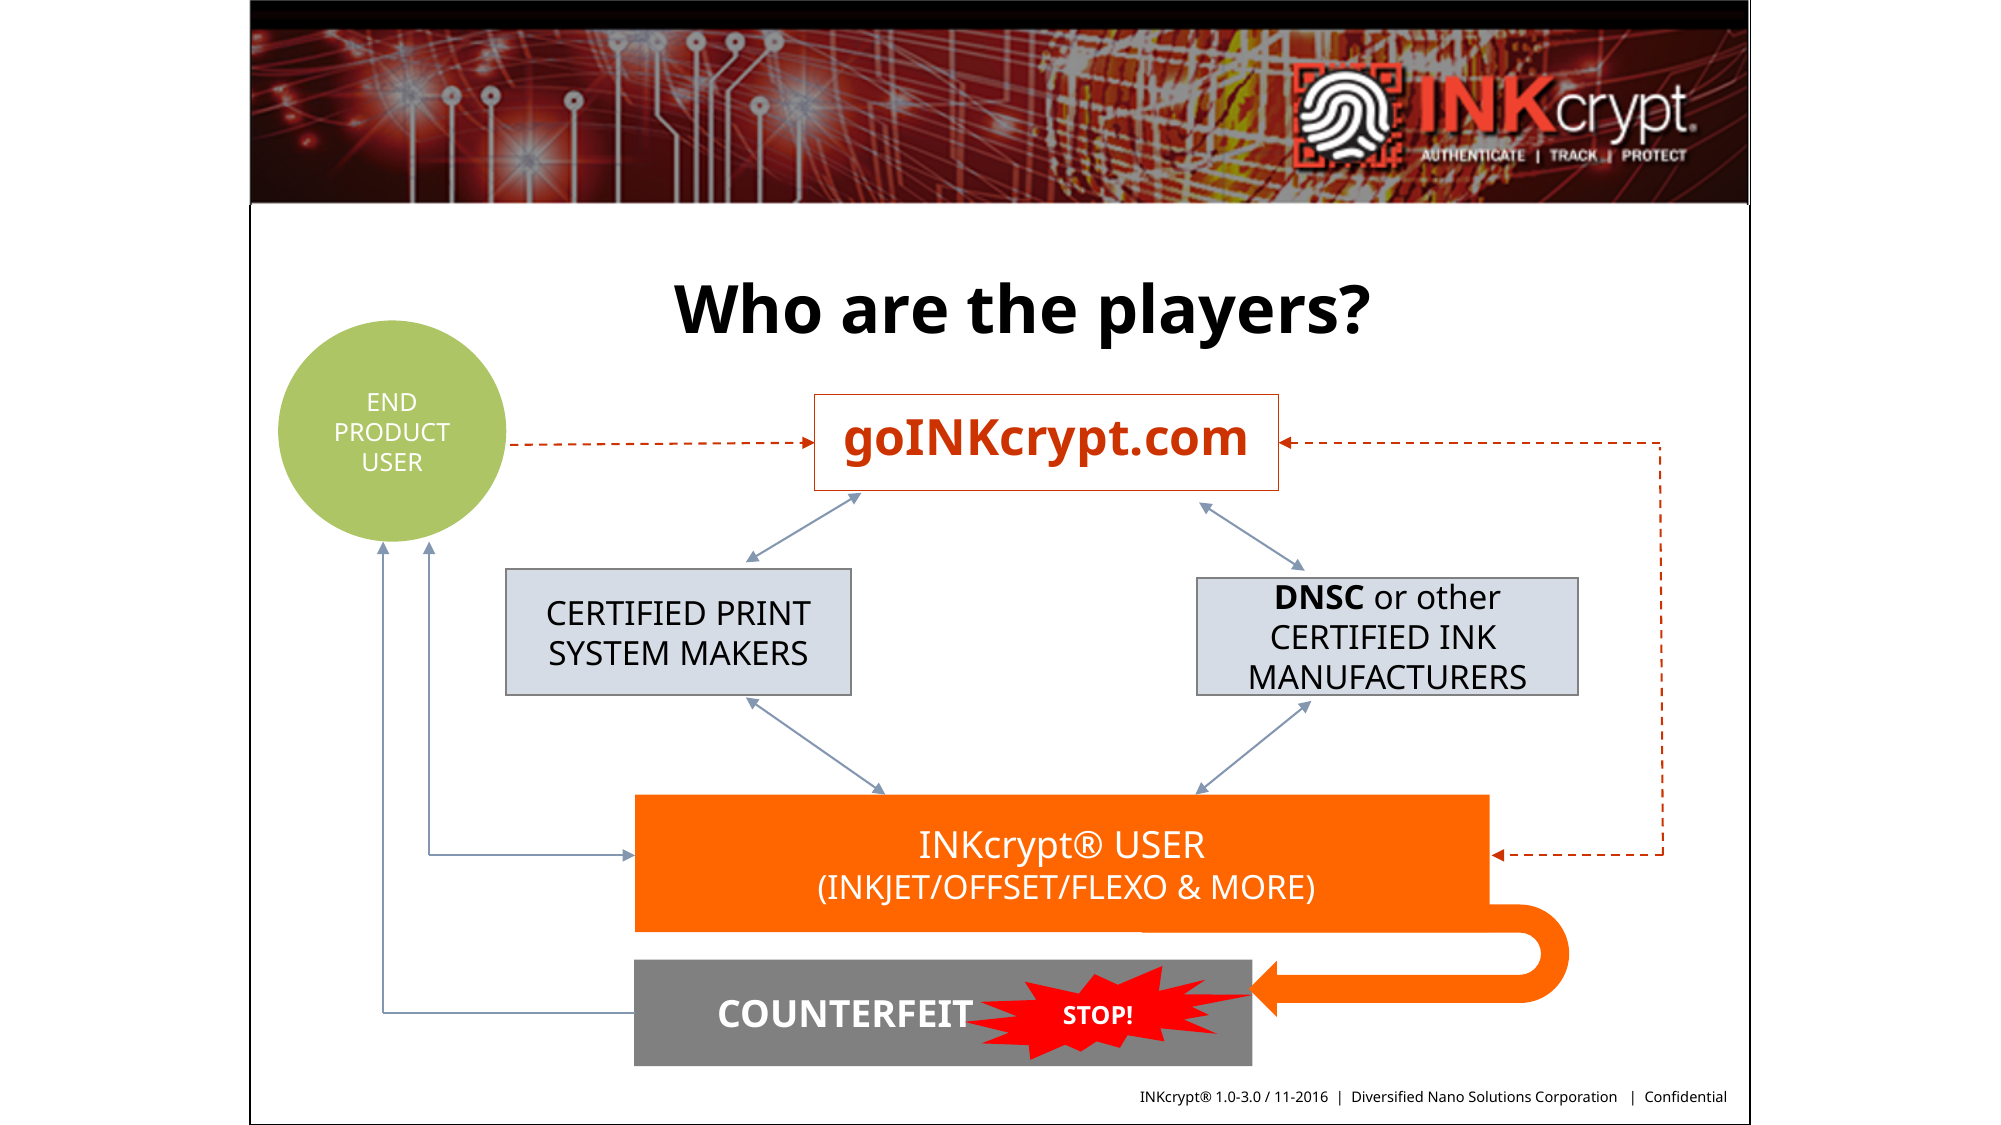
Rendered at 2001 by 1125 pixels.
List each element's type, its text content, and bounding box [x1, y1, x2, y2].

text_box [1198, 502, 1305, 571]
text_box COUNTERFEIT [633, 1014, 1253, 1067]
text_box DNSC or other CERTIFIED INK MANUFACTURERS [1196, 577, 1579, 696]
text_box [249, 205, 1750, 1080]
picture [249, 0, 1750, 205]
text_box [745, 492, 862, 563]
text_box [1659, 447, 1663, 855]
text_box Who are the players? [647, 259, 1399, 354]
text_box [635, 794, 1570, 1018]
text_box CERTIFIED PRINT SYSTEM MAKERS [505, 568, 852, 696]
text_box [1195, 700, 1312, 795]
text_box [814, 394, 1279, 491]
text_box [249, 1113, 1750, 1125]
text_box INKcrypt® 1.0-3.0 / 11-2016 | Diversified Nano Solutions Corporation | Confidential [249, 1080, 1750, 1113]
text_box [745, 697, 886, 795]
text_box STOP! [964, 1018, 1218, 1061]
text_box END PRODUCT USER [277, 319, 507, 543]
